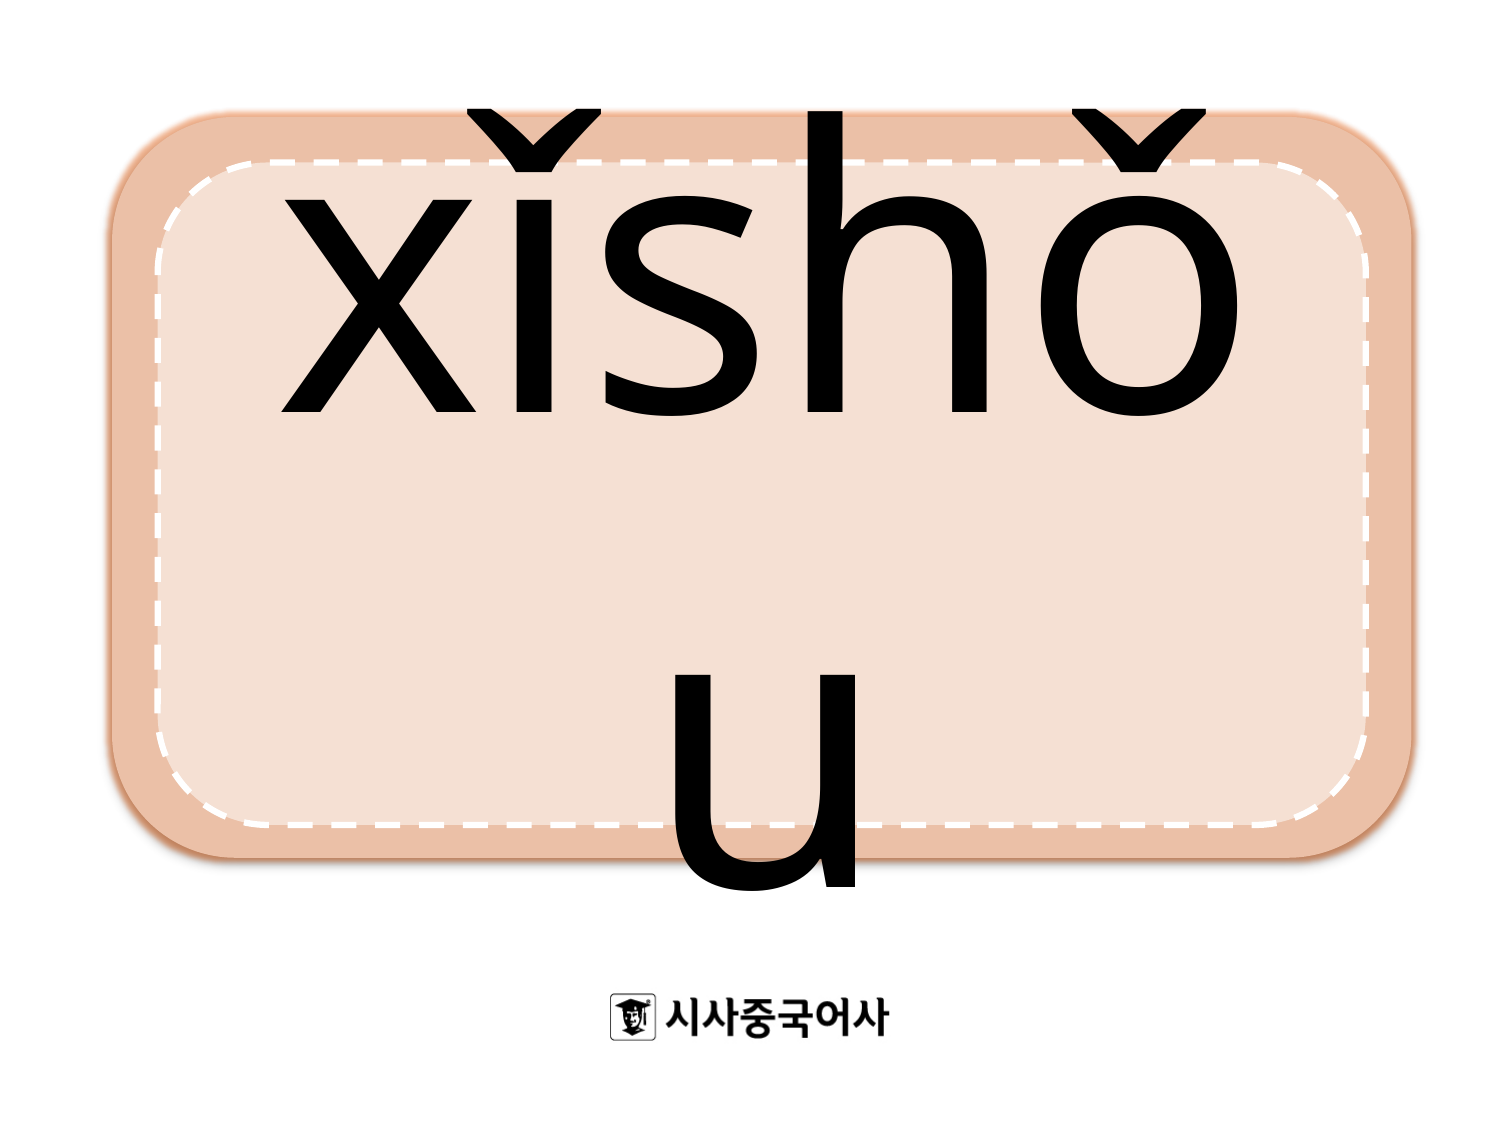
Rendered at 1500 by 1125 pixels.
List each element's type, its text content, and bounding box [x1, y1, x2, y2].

picture [602, 987, 898, 1047]
text_box xǐshǒu [162, 160, 1371, 824]
